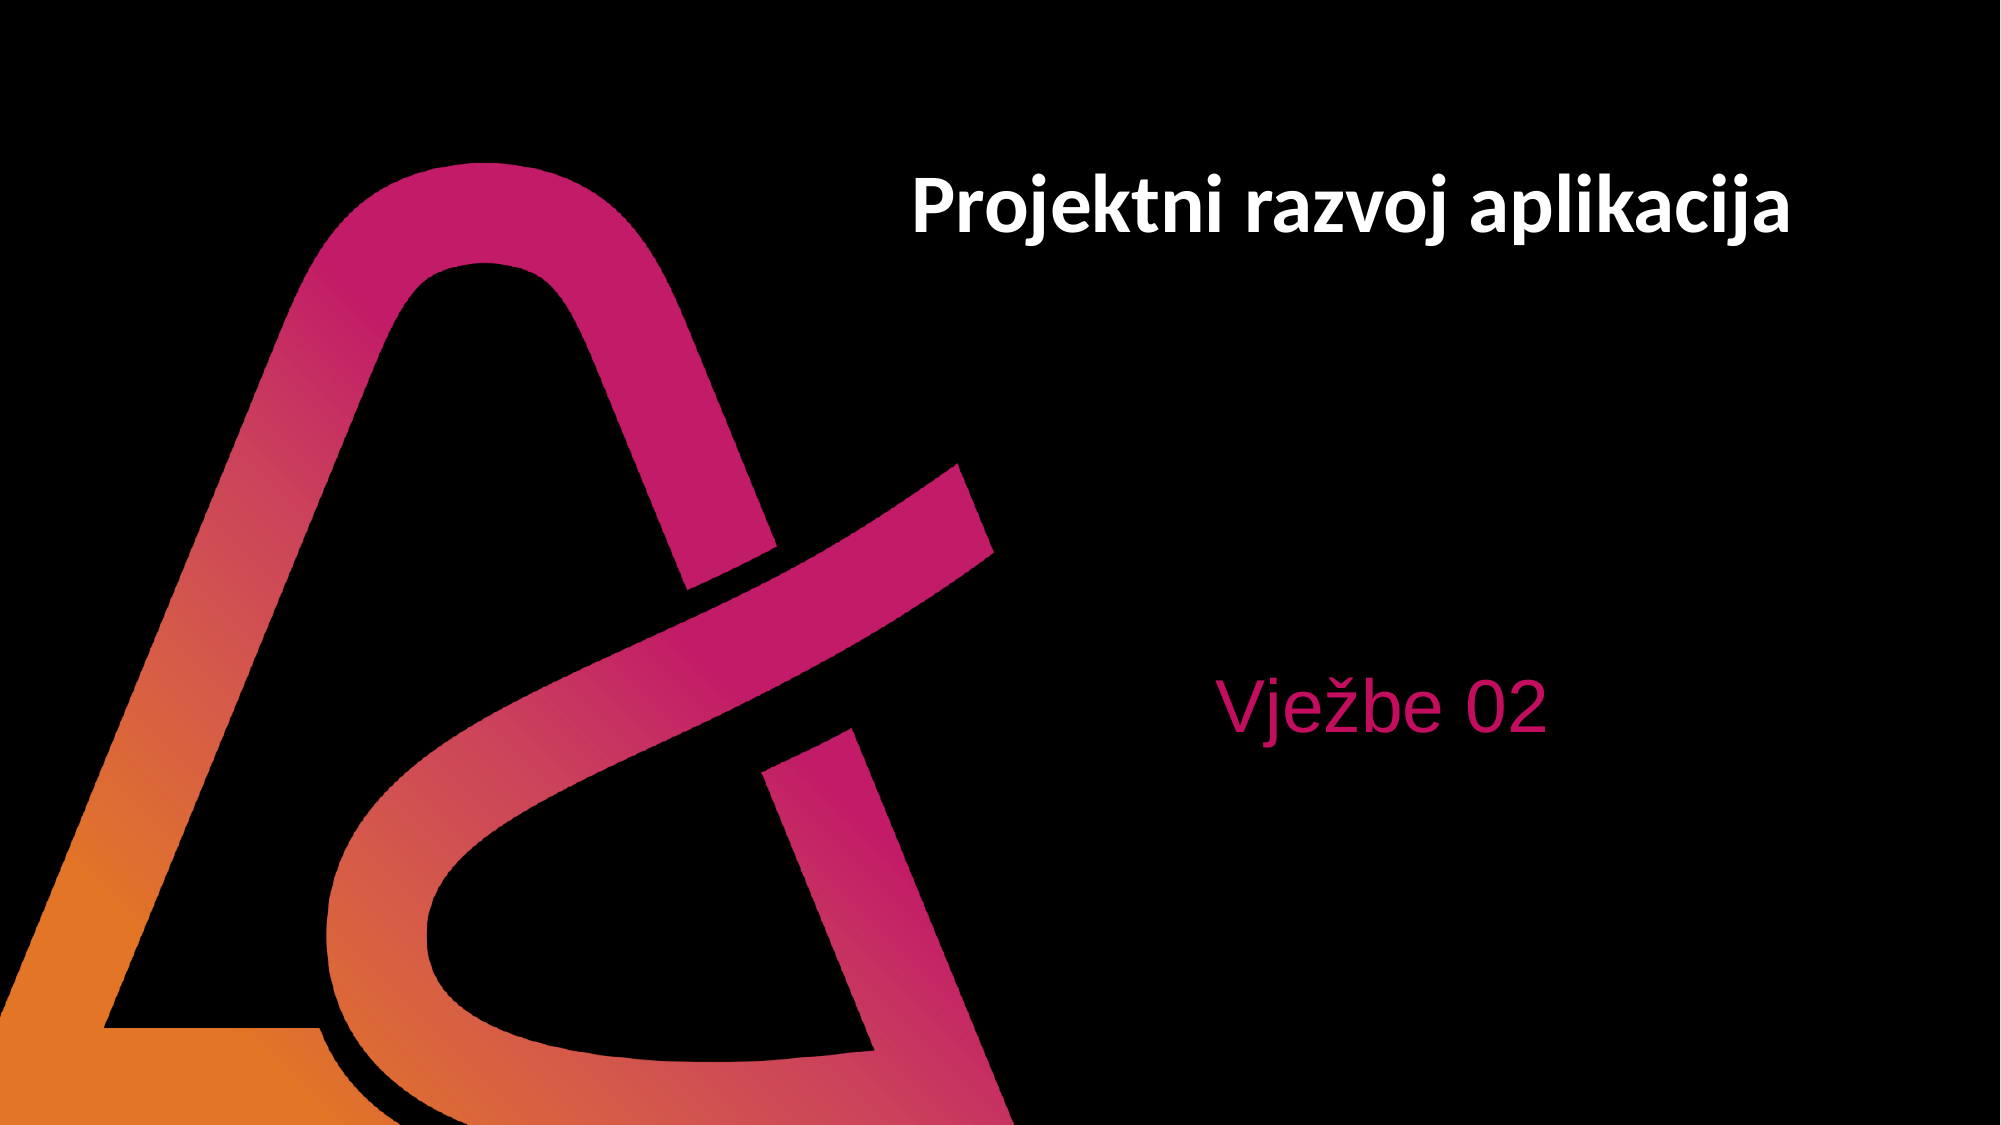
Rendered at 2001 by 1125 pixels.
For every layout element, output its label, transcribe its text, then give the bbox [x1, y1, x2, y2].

title Projektni razvoj aplikacija [835, 152, 1870, 509]
picture [0, 143, 1015, 1125]
text_box Vježbe 02 [988, 649, 1797, 755]
